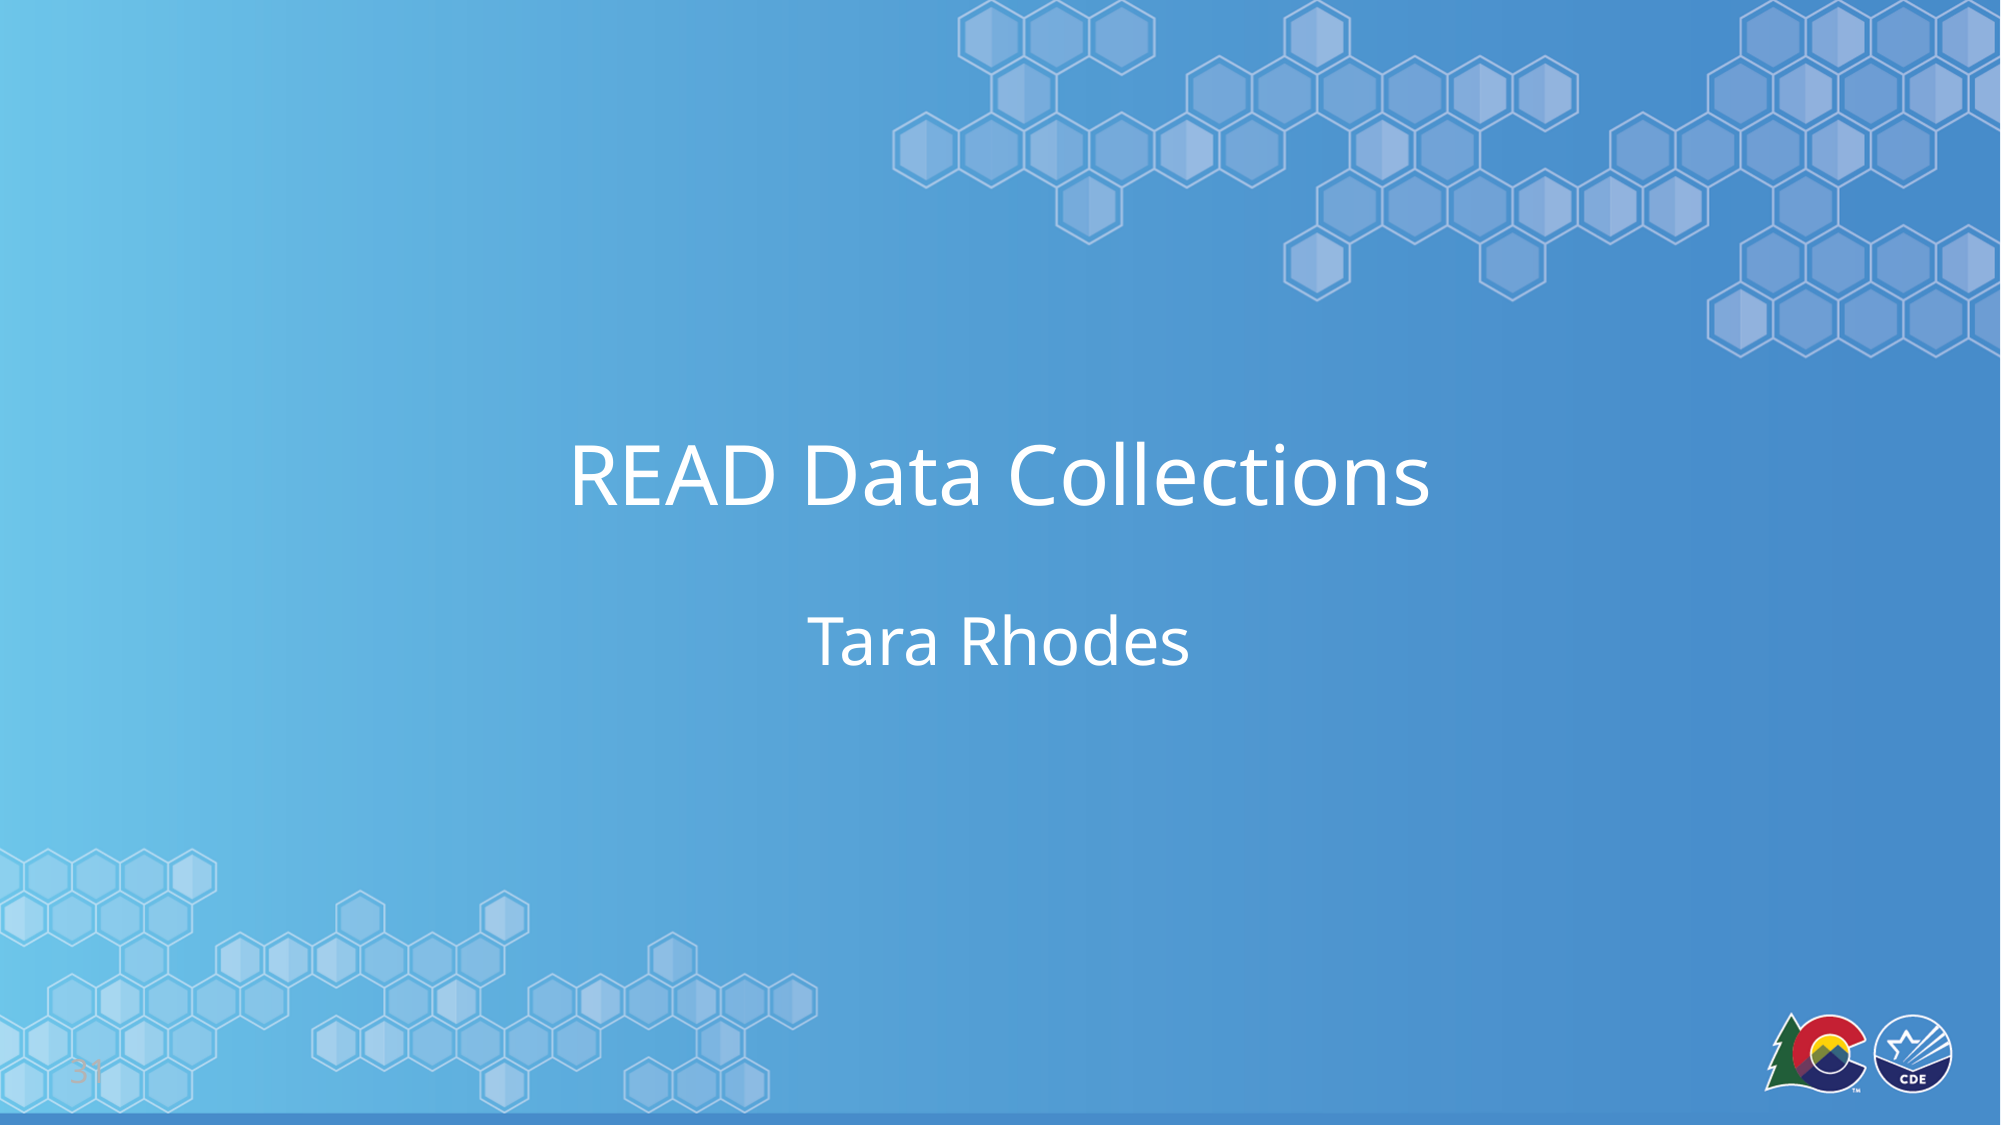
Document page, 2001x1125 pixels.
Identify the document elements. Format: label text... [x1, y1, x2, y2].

list Tara Rhodes [0, 600, 2000, 775]
title READ Data Collections [0, 425, 2000, 600]
slide_number 31 [54, 1042, 191, 1103]
picture [0, 0, 2001, 1125]
